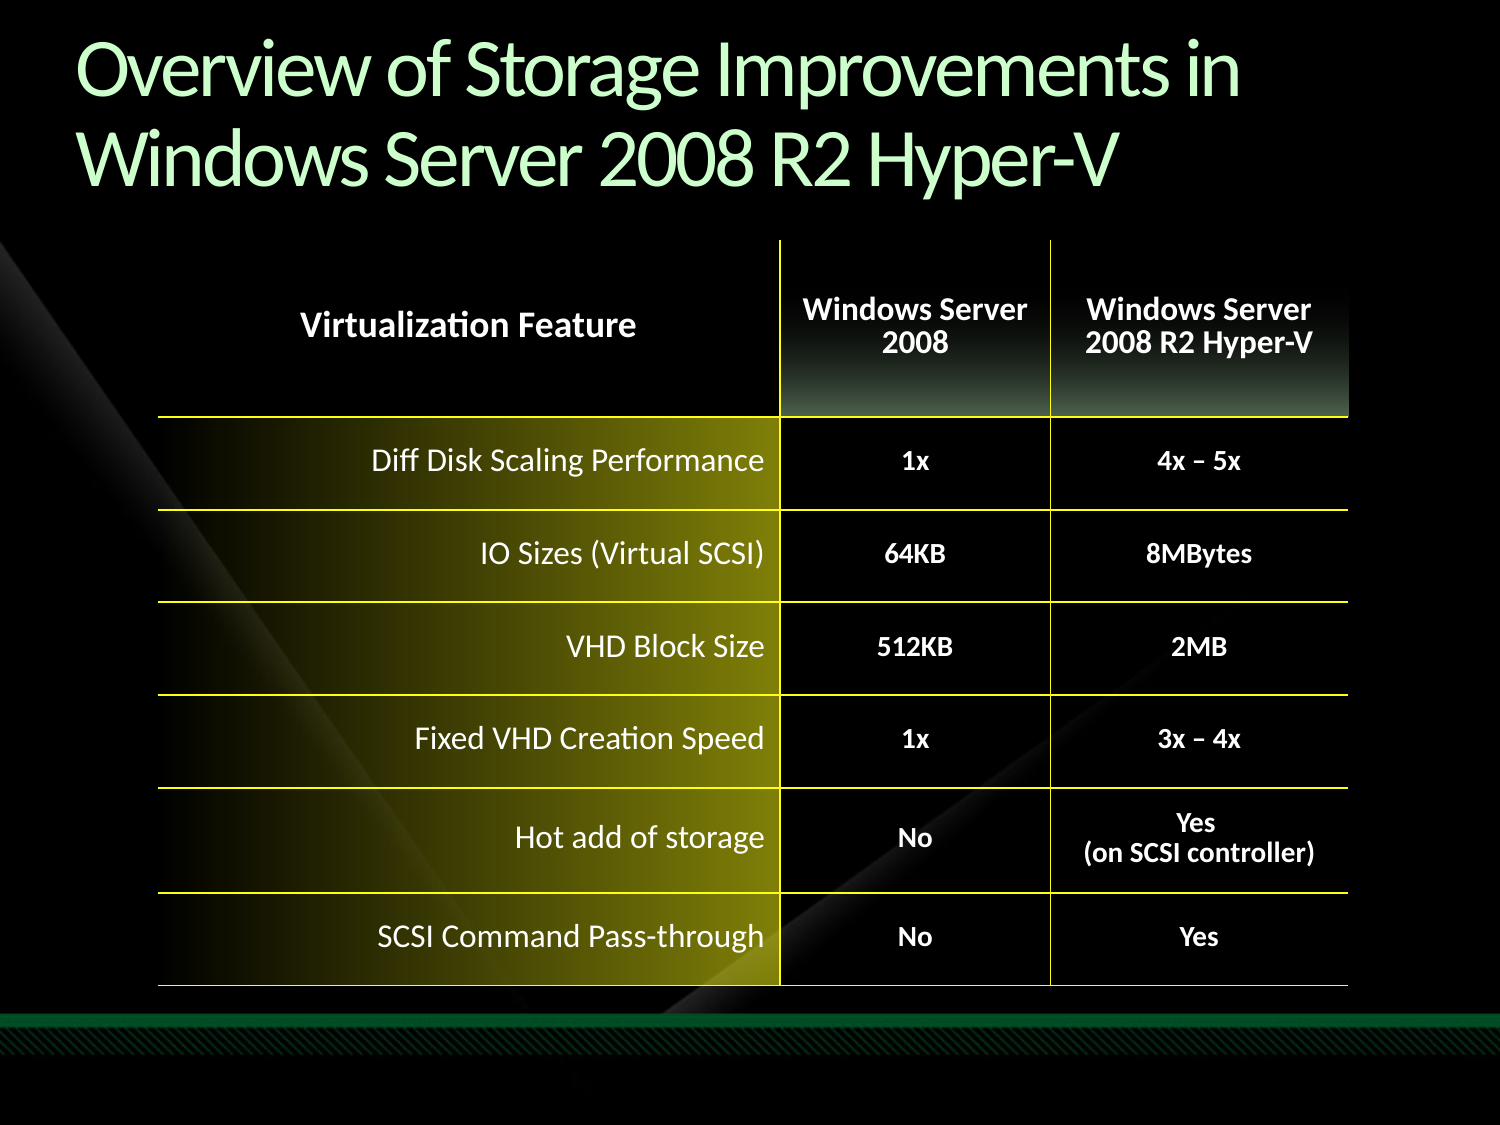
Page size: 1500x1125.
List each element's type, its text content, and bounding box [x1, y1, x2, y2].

table_cell 8MBytes [1051, 511, 1348, 601]
table_header Windows Server 2008 [781, 240, 1050, 416]
table_cell Yes [1051, 894, 1348, 985]
picture [0, 0, 1500, 1125]
table_cell Yes (on SCSI controller) [1051, 789, 1348, 892]
table_cell 512KB [781, 603, 1050, 694]
table_cell SCSI Command Pass-through [158, 894, 779, 985]
title Overview of Storage Improvements in Windows Server 2008 R2 Hyper-V [75, 24, 1425, 207]
table_cell 3x – 4x [1051, 696, 1348, 787]
table_header Virtualization Feature [158, 240, 779, 416]
table_header Windows Server 2008 R2 Hyper-V [1051, 240, 1348, 416]
table_cell IO Sizes (Virtual SCSI) [158, 511, 779, 601]
table_cell No [781, 789, 1050, 892]
table_cell 1x [781, 418, 1050, 509]
table_cell Diff Disk Scaling Performance [158, 418, 779, 509]
table_cell 2MB [1051, 603, 1348, 694]
table_cell VHD Block Size [158, 603, 779, 694]
table_cell 4x – 5x [1051, 418, 1348, 509]
table_cell No [781, 894, 1050, 985]
table_cell 1x [781, 696, 1050, 787]
table_cell Hot add of storage [158, 789, 779, 892]
table_cell 64KB [781, 511, 1050, 601]
table_cell Fixed VHD Creation Speed [158, 696, 779, 787]
